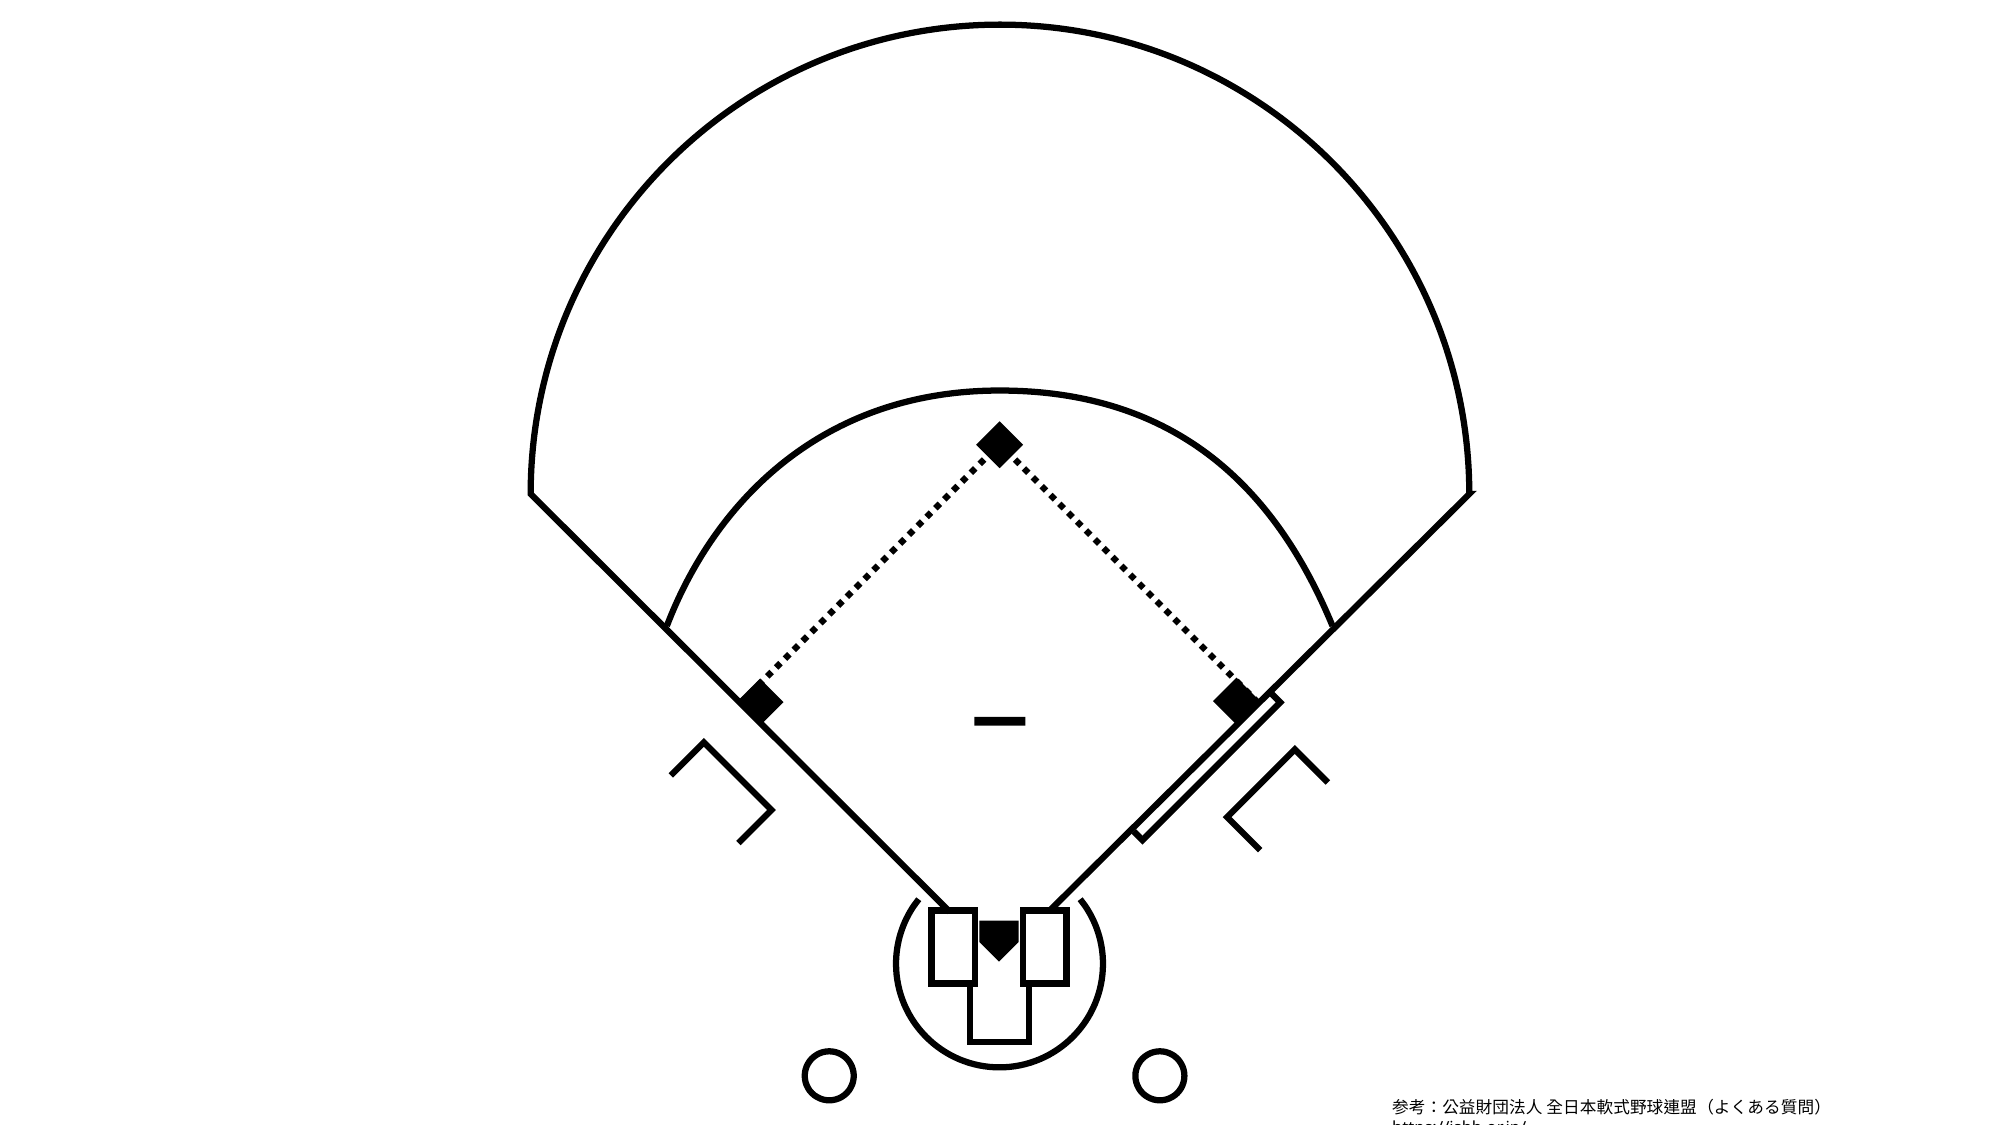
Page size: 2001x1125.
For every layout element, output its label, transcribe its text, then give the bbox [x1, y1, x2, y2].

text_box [530, 24, 1470, 1101]
text_box 参考：公益財団法人 全日本軟式野球連盟（よくある質問） https://jsbb.or.jp/ [1377, 1089, 1953, 1125]
